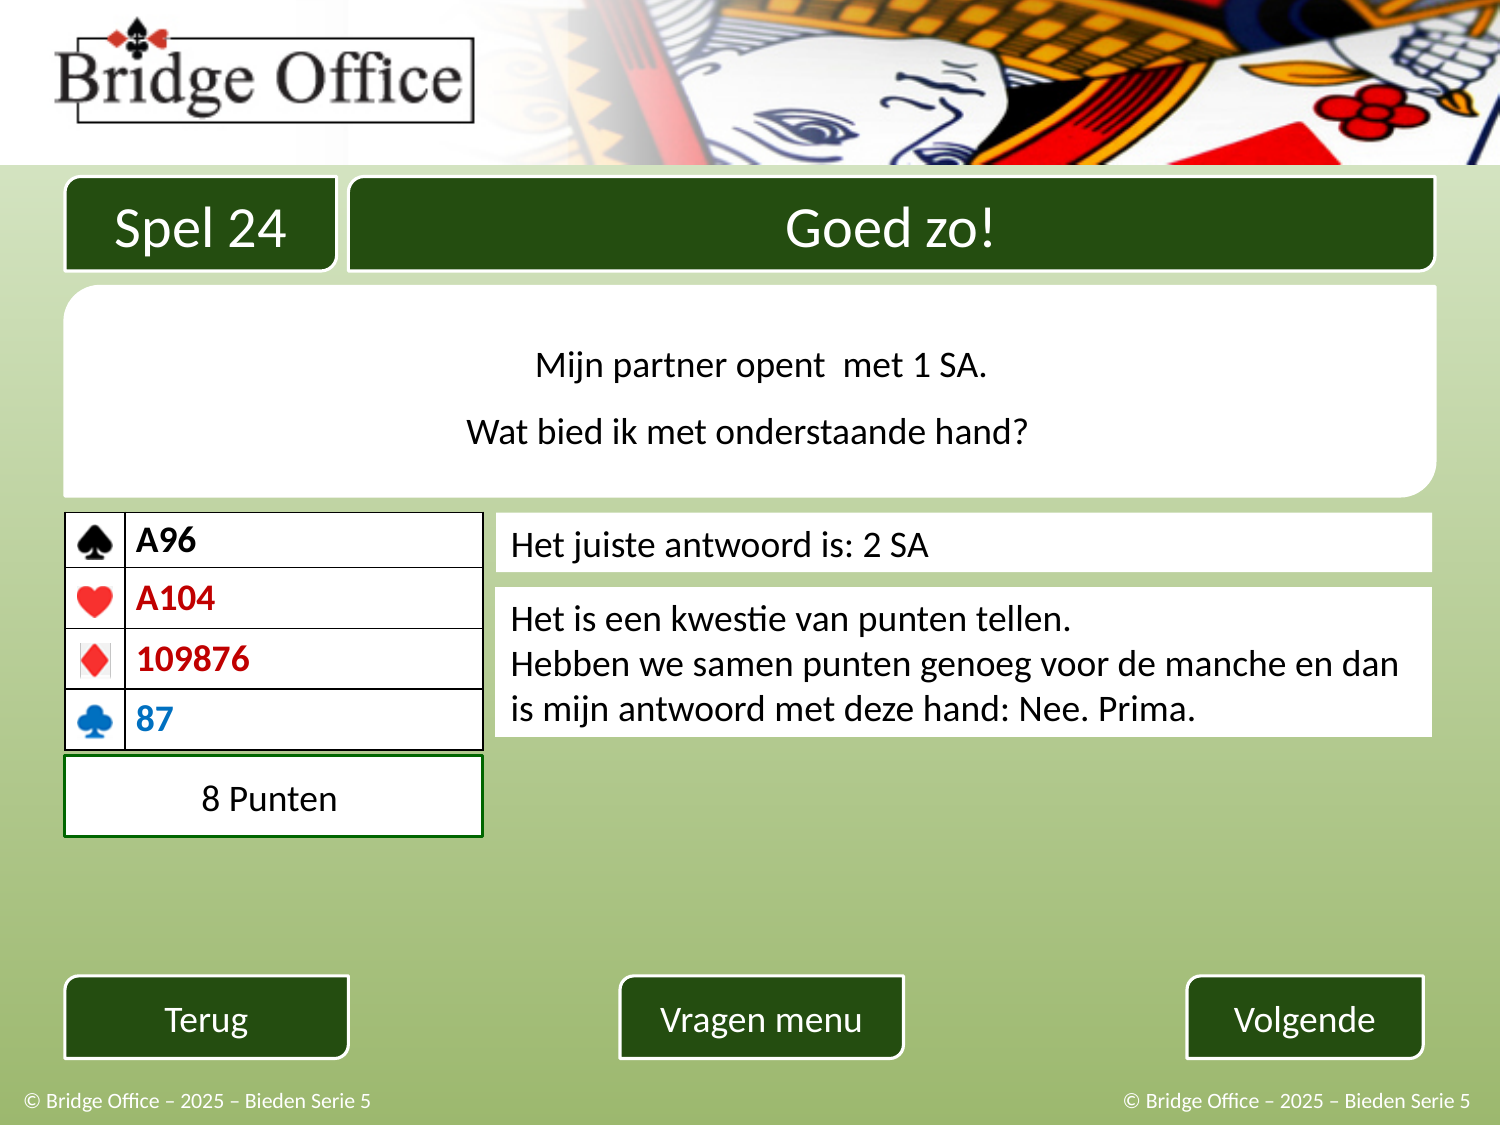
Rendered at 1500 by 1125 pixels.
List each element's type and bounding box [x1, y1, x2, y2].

table_cell [126, 568, 482, 628]
text_box [496, 512, 1433, 573]
picture [77, 703, 114, 740]
table_cell [66, 690, 124, 749]
text_box [63, 974, 350, 1061]
text_box [1107, 1079, 1500, 1121]
text_box [63, 174, 339, 273]
table_header [66, 513, 124, 567]
text_box [346, 174, 1437, 273]
text_box [63, 754, 484, 838]
picture [77, 524, 114, 561]
text_box [495, 587, 1432, 737]
table_cell [66, 629, 124, 688]
table_header [126, 513, 482, 567]
picture [77, 585, 114, 618]
table_cell [126, 629, 482, 688]
picture [77, 643, 114, 679]
text_box [63, 284, 1437, 498]
text_box [618, 974, 906, 1061]
picture [0, 0, 1500, 166]
text_box [8, 1079, 393, 1121]
table_cell [126, 690, 482, 749]
table_cell [66, 568, 124, 628]
text_box [1185, 974, 1425, 1061]
